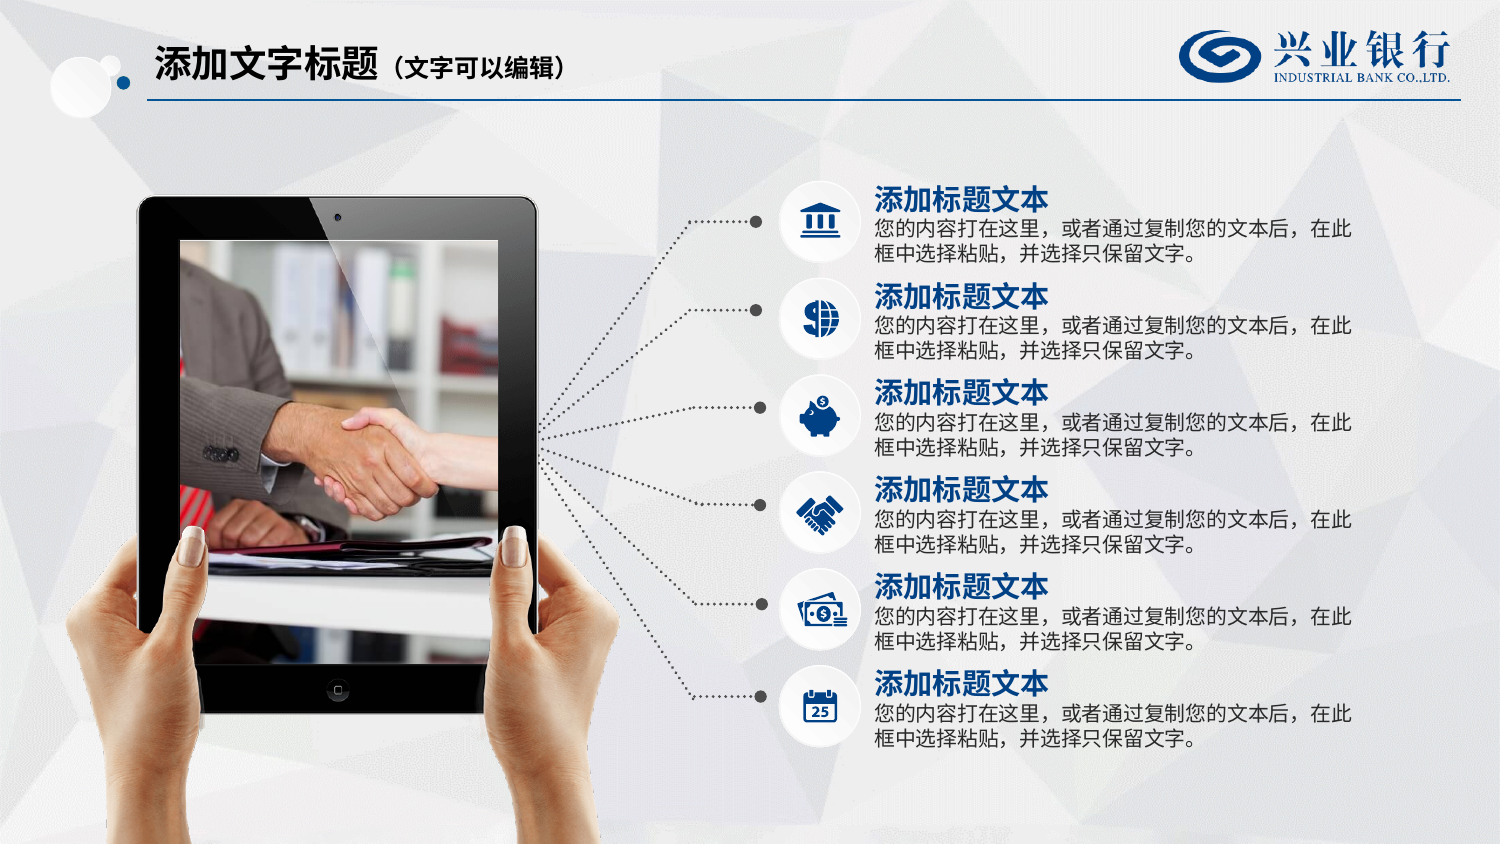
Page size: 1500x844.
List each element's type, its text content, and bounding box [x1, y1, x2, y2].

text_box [778, 277, 862, 361]
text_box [778, 180, 862, 264]
text_box 添加标题文本 您的内容打在这里，或者通过复制您的文本后，在此框中选择粘贴，并选择只保留文字。 [859, 367, 1376, 464]
text_box 添加标题文本 您的内容打在这里，或者通过复制您的文本后，在此框中选择粘贴，并选择只保留文字。 [859, 561, 1376, 658]
text_box [753, 498, 767, 512]
text_box [755, 597, 769, 611]
text_box 添加标题文本 您的内容打在这里，或者通过复制您的文本后，在此框中选择粘贴，并选择只保留文字。 [859, 270, 1376, 367]
text_box [754, 690, 767, 703]
text_box 添加标题文本 您的内容打在这里，或者通过复制您的文本后，在此框中选择粘贴，并选择只保留文字。 [859, 464, 1376, 561]
text_box 添加标题文本 您的内容打在这里，或者通过复制您的文本后，在此框中选择粘贴，并选择只保留文字。 [859, 173, 1376, 270]
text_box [778, 470, 862, 554]
text_box 添加标题文本 您的内容打在这里，或者通过复制您的文本后，在此框中选择粘贴，并选择只保留文字。 [859, 658, 1376, 758]
text_box [749, 304, 763, 317]
text_box [749, 215, 763, 228]
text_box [778, 664, 862, 748]
picture [0, 0, 1500, 844]
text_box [778, 567, 862, 651]
text_box [753, 401, 767, 414]
text_box 添加文字标题（文字可以编辑） [142, 34, 719, 91]
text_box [778, 374, 862, 457]
